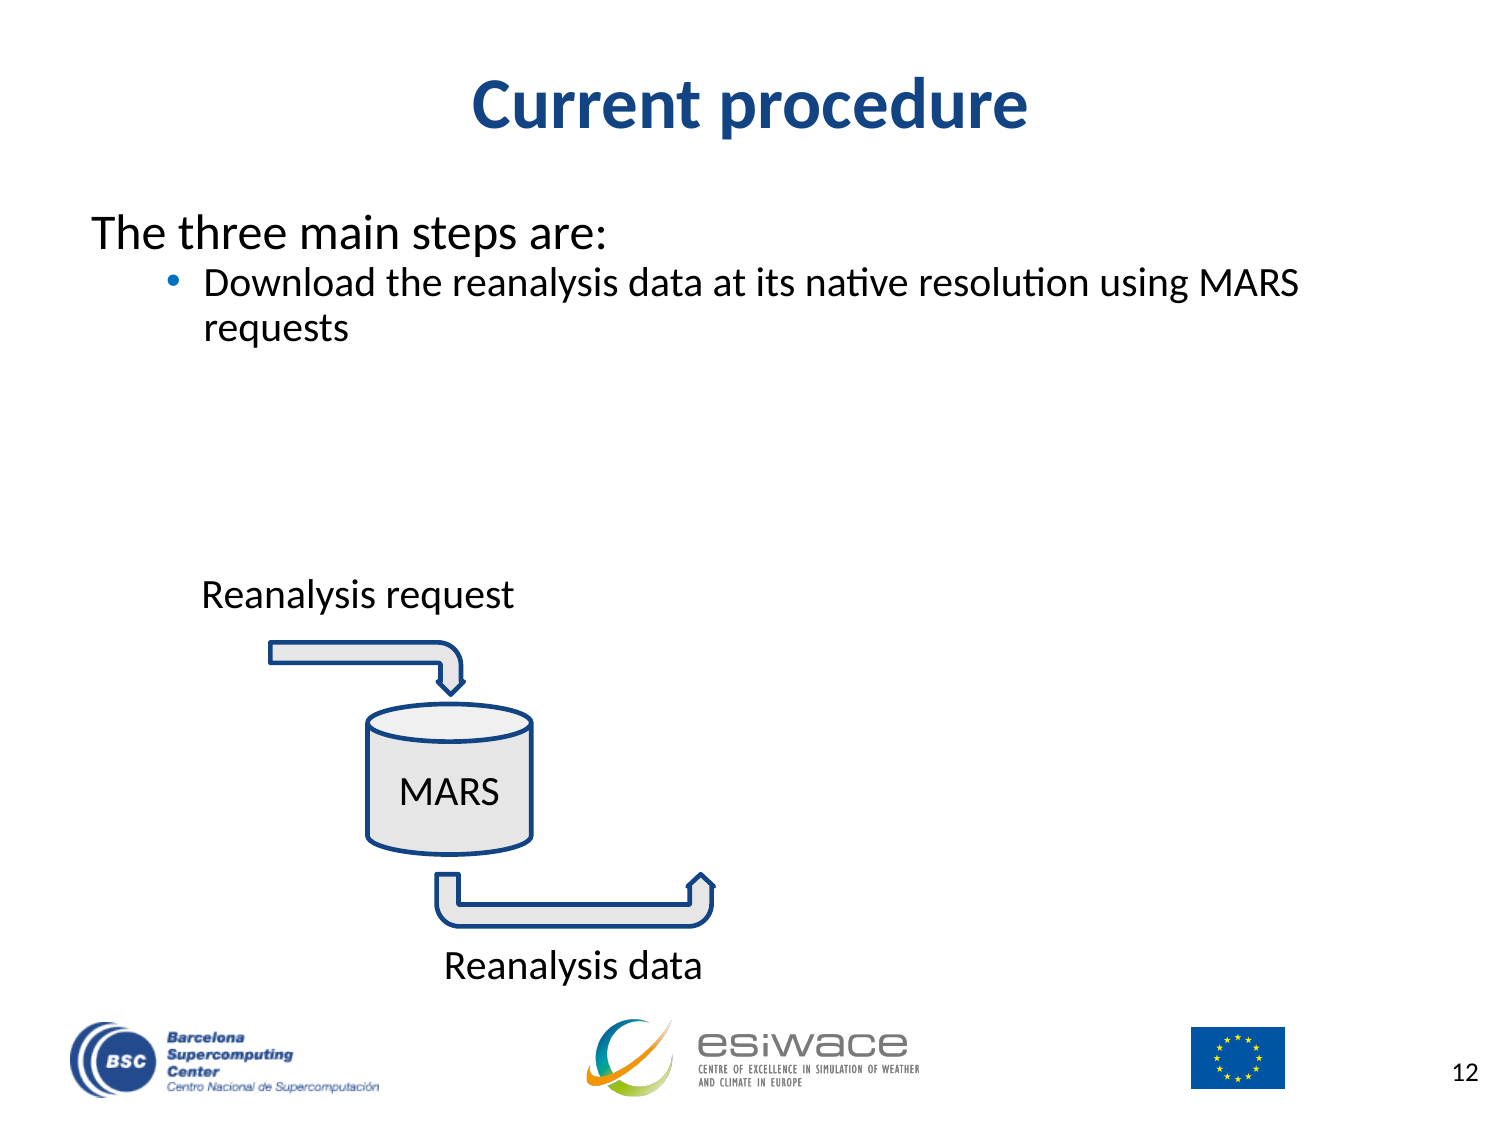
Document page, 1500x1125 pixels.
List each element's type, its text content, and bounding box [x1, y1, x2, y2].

text_box MARS [367, 703, 532, 855]
text_box [270, 642, 464, 695]
picture [70, 1022, 379, 1098]
text_box [436, 874, 714, 927]
slide_number ‹#› [1403, 1038, 1494, 1125]
title Current procedure [76, 35, 1427, 174]
picture [1190, 1027, 1285, 1090]
text_box Reanalysis request [186, 552, 548, 628]
text_box Reanalysis data [428, 922, 722, 1009]
list The three main steps are: Download the reanalysis data at its native resolution using MARS requests [76, 199, 1427, 378]
picture [580, 1017, 920, 1099]
